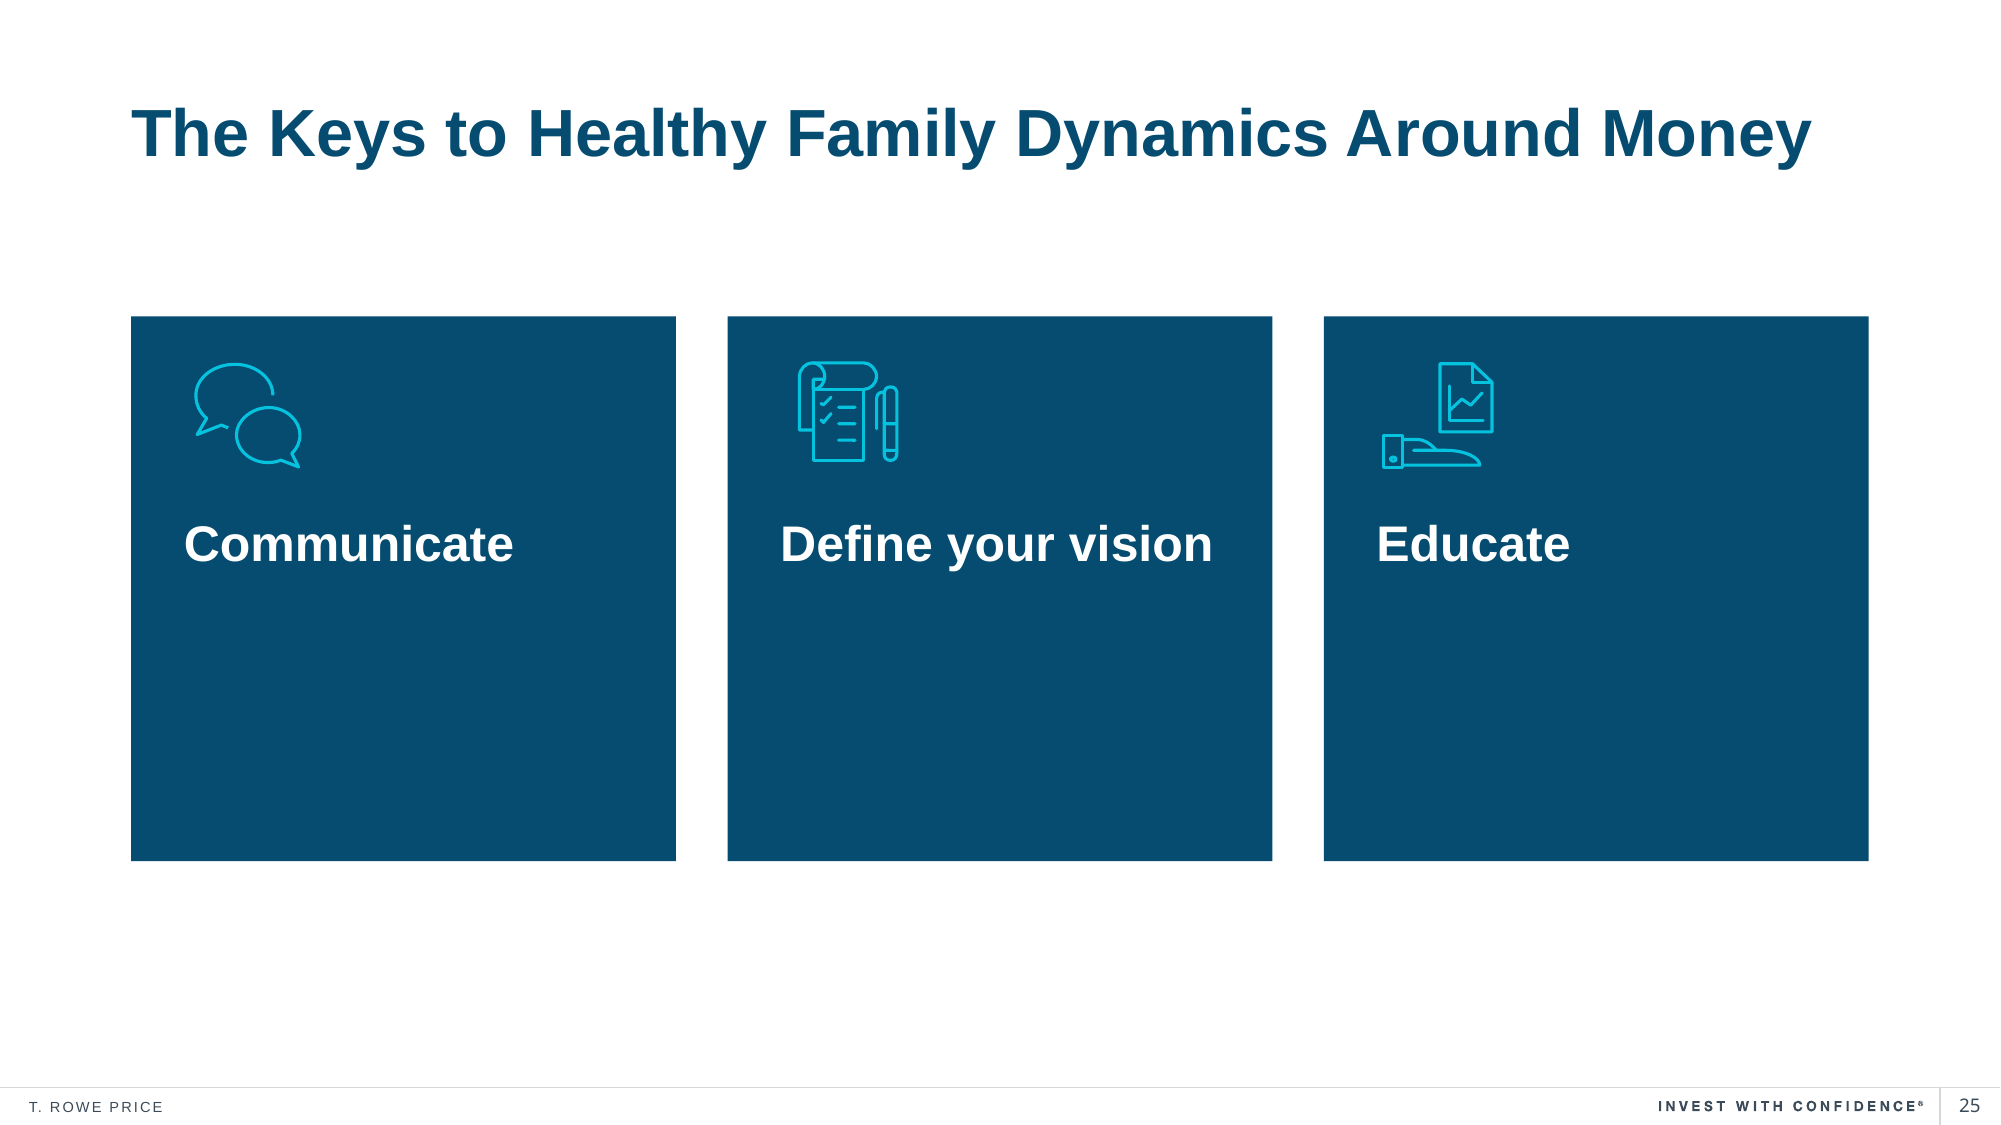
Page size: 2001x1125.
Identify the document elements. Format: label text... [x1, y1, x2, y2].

list Define your vision [727, 316, 1273, 862]
list Communicate [131, 316, 676, 862]
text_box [1383, 363, 1493, 469]
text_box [195, 364, 301, 469]
title The Keys to Healthy Family Dynamics Around Money [131, 48, 1869, 171]
list Educate [1323, 316, 1869, 862]
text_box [799, 362, 898, 461]
